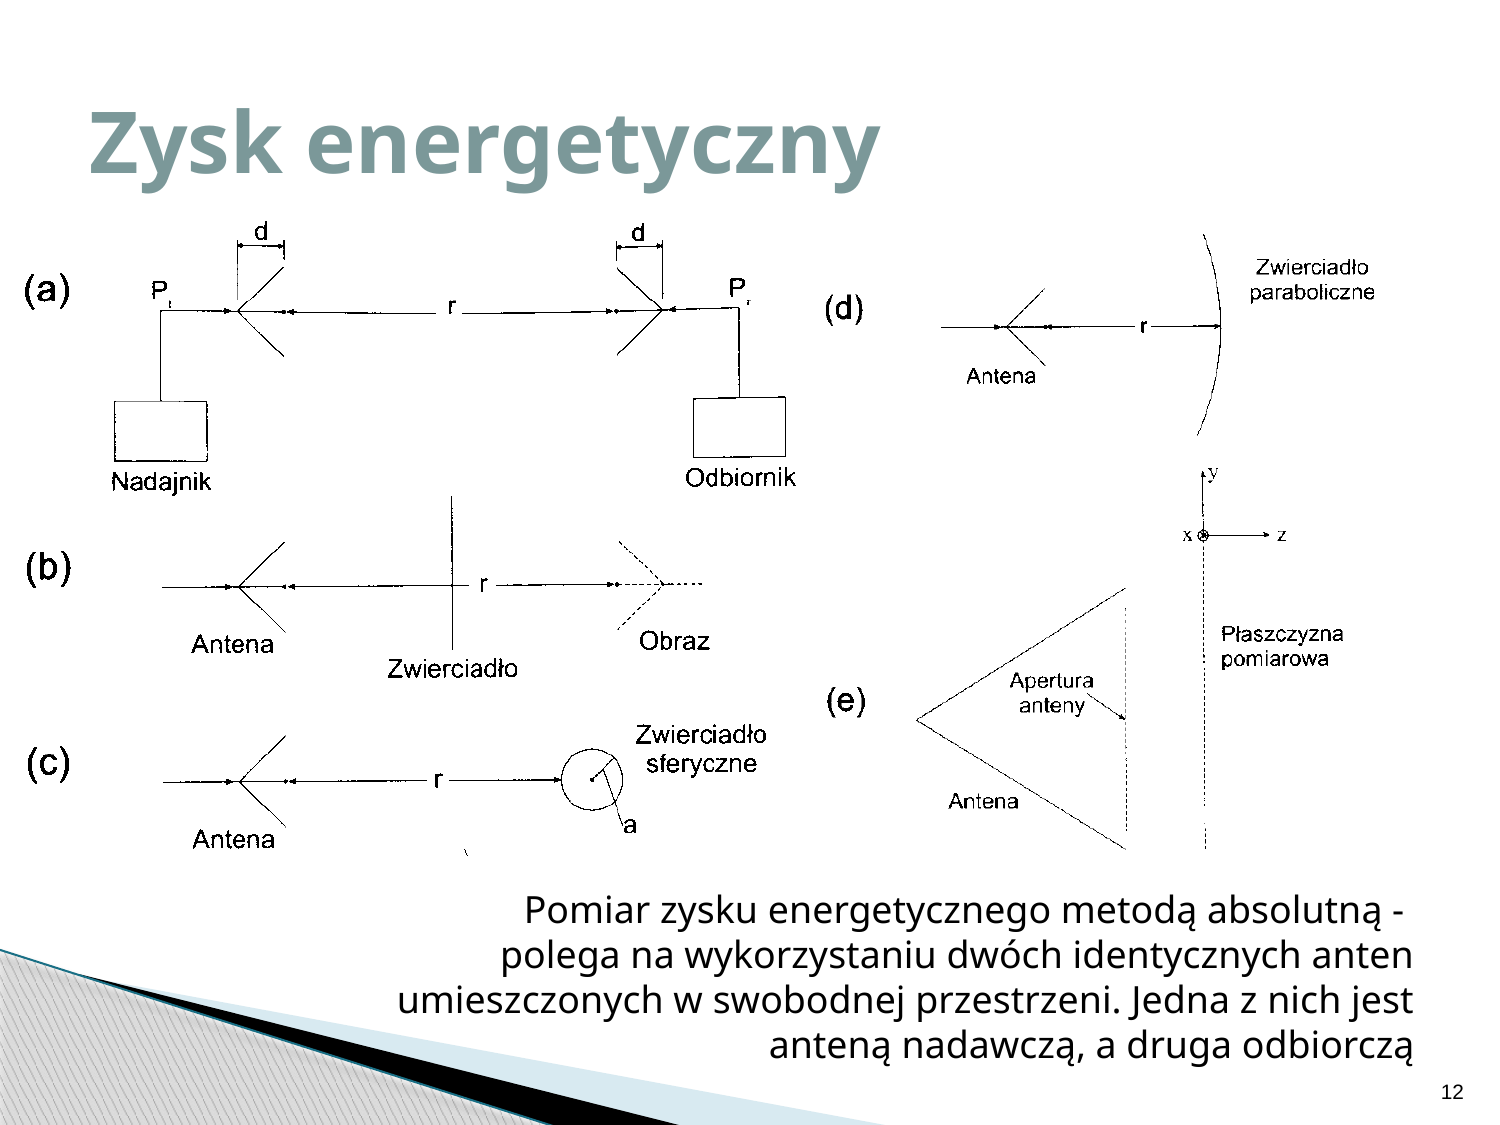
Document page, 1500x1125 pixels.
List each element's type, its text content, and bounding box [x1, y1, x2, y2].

slide_number 12 [1418, 1051, 1479, 1112]
picture [0, 198, 1500, 856]
title Zysk energetyczny [75, 45, 1425, 233]
text_box Pomiar zysku energetycznego metodą absolutną - polega na wykorzystaniu dwóch identycznych anten umieszczonych w swobodnej przestrzeni. Jedna z nich jest anteną nadawczą, a druga odbiorczą [375, 878, 1430, 1074]
